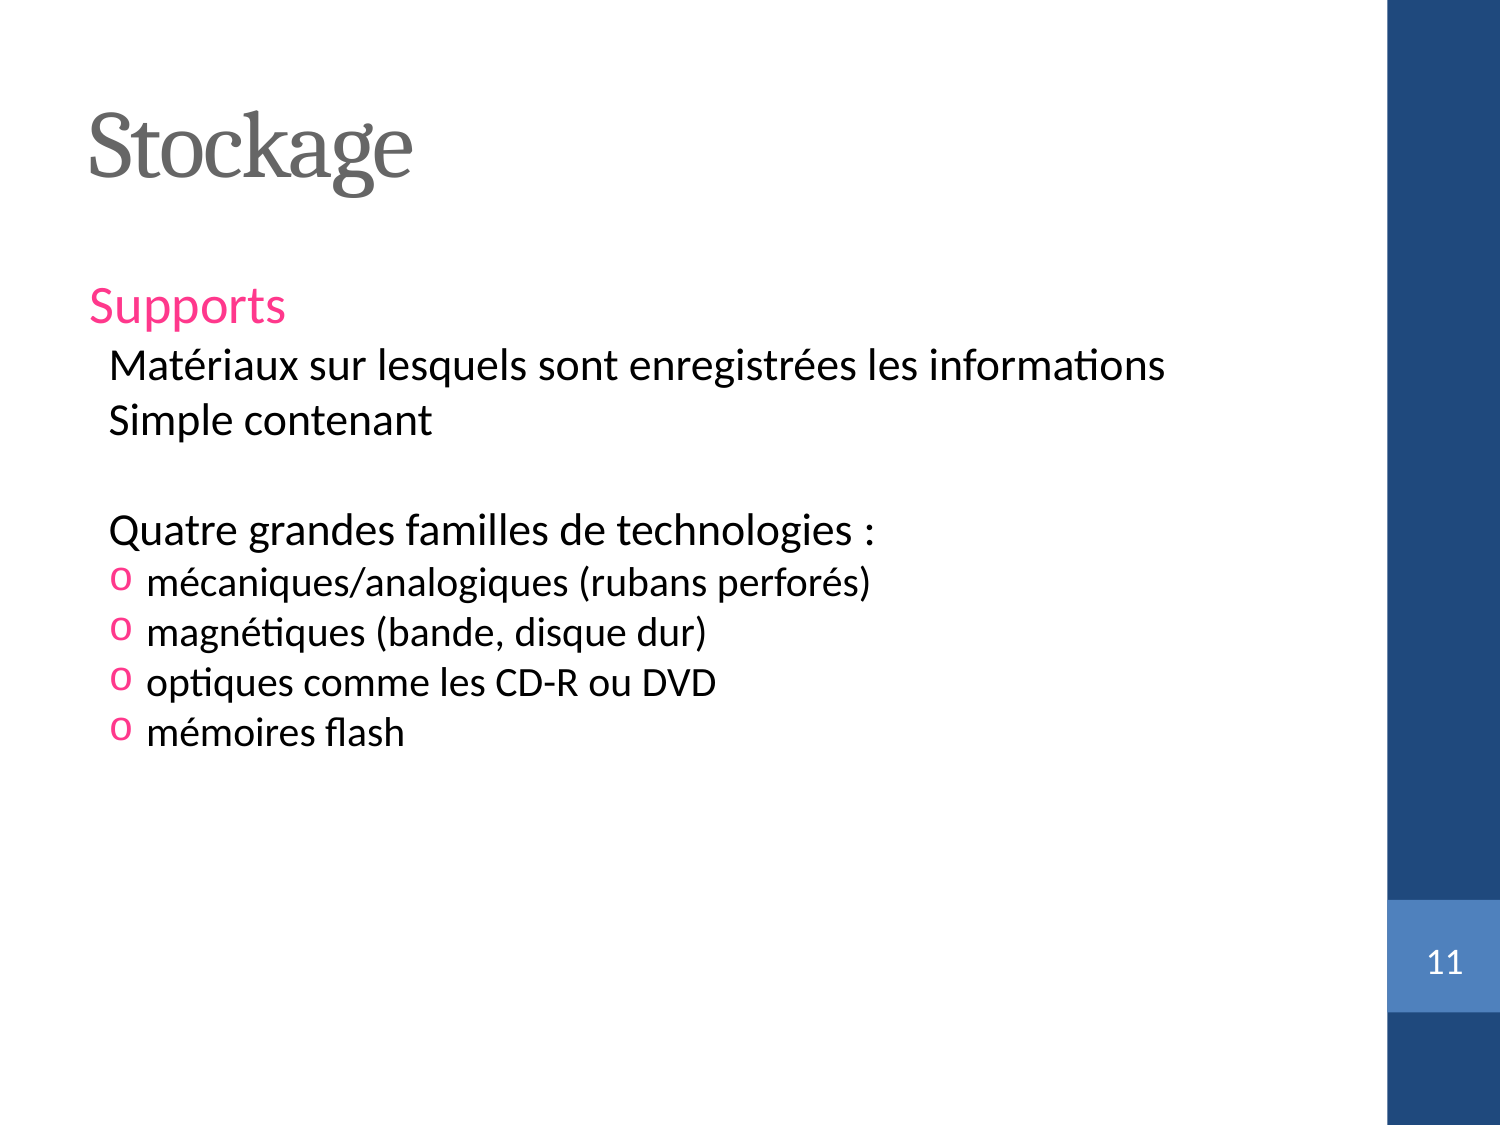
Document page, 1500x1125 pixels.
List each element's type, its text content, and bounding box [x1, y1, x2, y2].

text_box Stockage [74, 45, 1325, 233]
text_box Supports Matériaux sur lesquels sont enregistrées les informations Simple contenant Quatre grandes familles de technologies : mécaniques/analogiques (rubans perforés) magnétiques (bande, disque dur) optiques comme les CD-R ou DVD mémoires flash [74, 262, 1325, 1050]
text_box <numéro> [1399, 926, 1490, 992]
